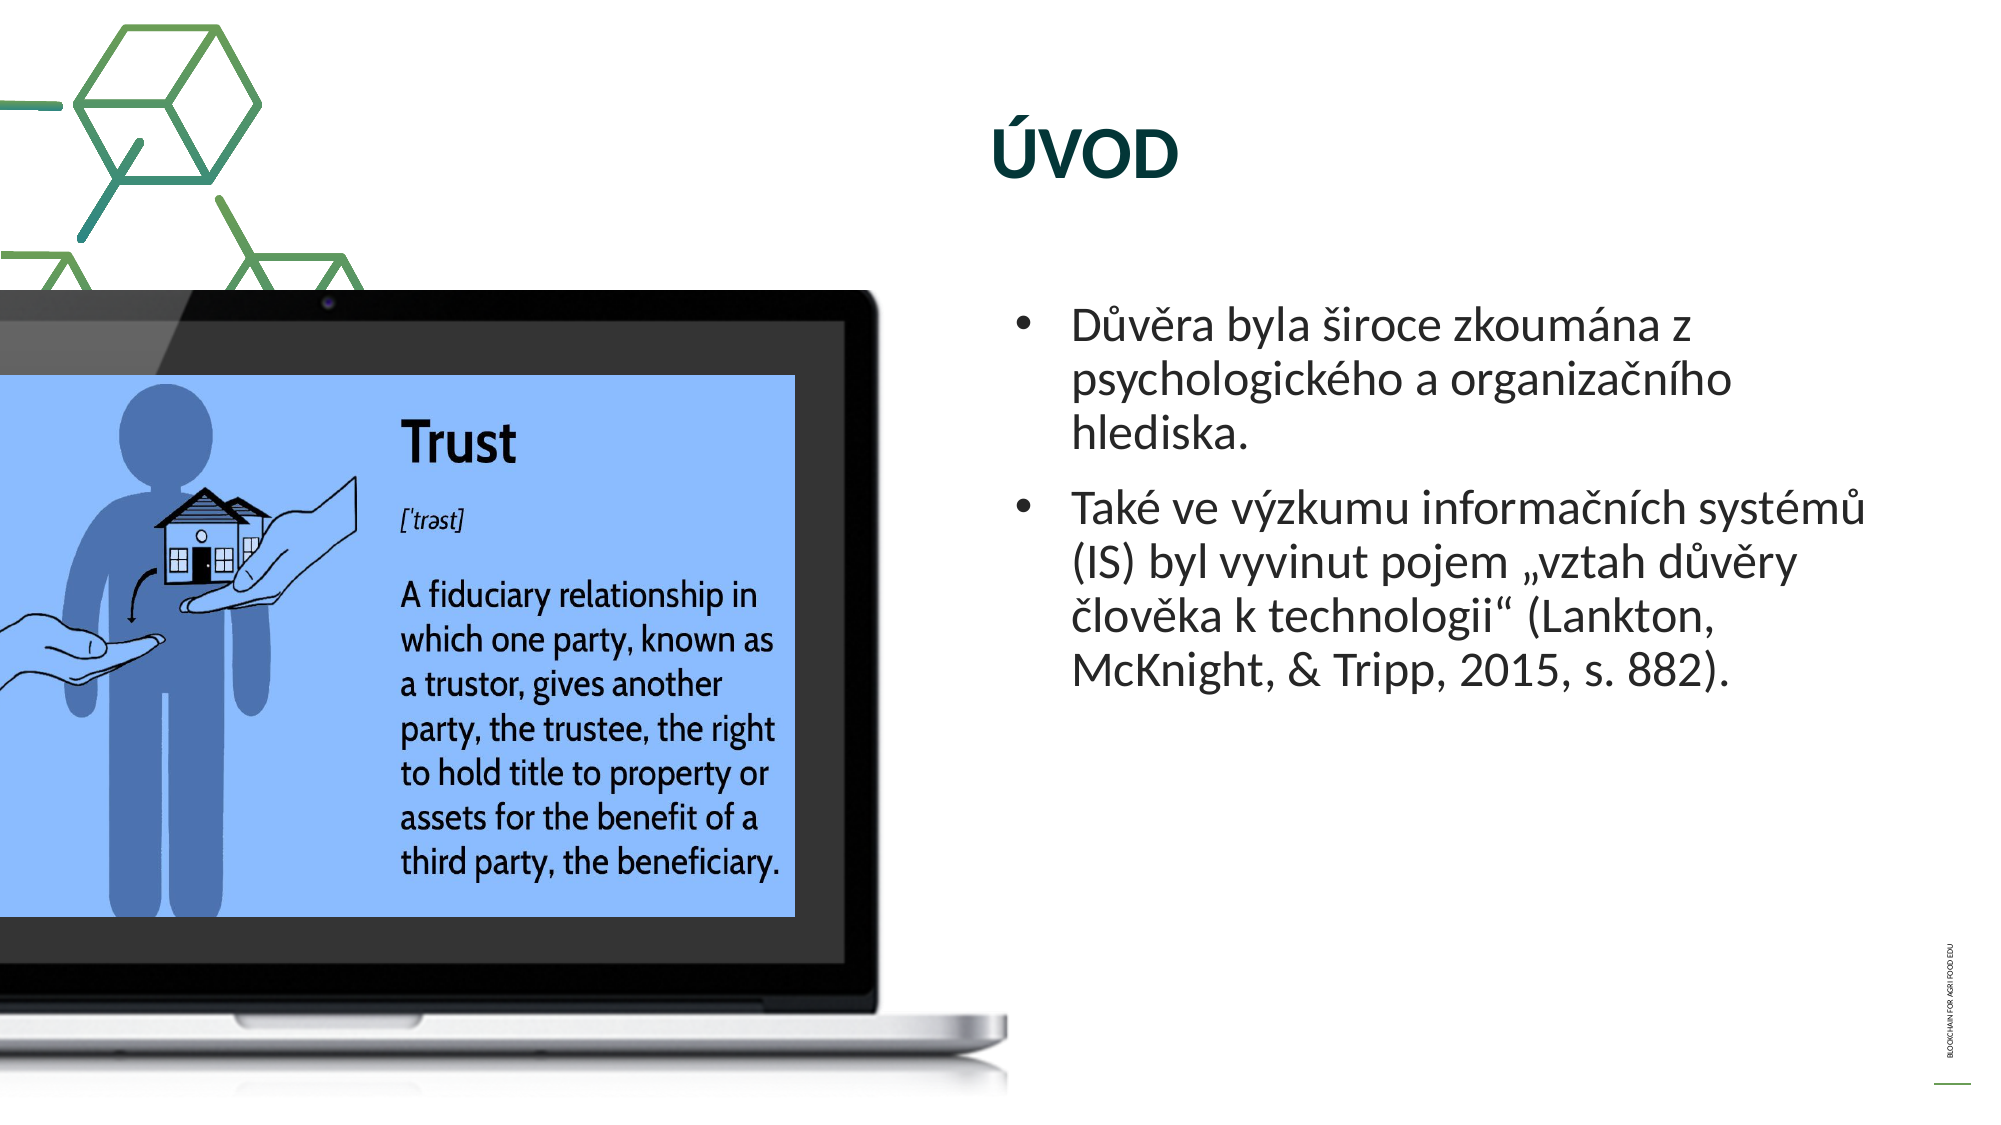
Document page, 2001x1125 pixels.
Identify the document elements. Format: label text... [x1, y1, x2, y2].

list ÚVOD [975, 106, 1794, 269]
list Důvěra byla široce zkoumána z psychologického a organizačního hlediska. Také ve výzkumu informačních systémů (IS) byl vyvinut pojem „vztah důvěry člověka k technologii“ (Lankton, McKnight, & Tripp, 2015, s. 882). [999, 291, 1929, 1053]
picture [0, 290, 1100, 1125]
